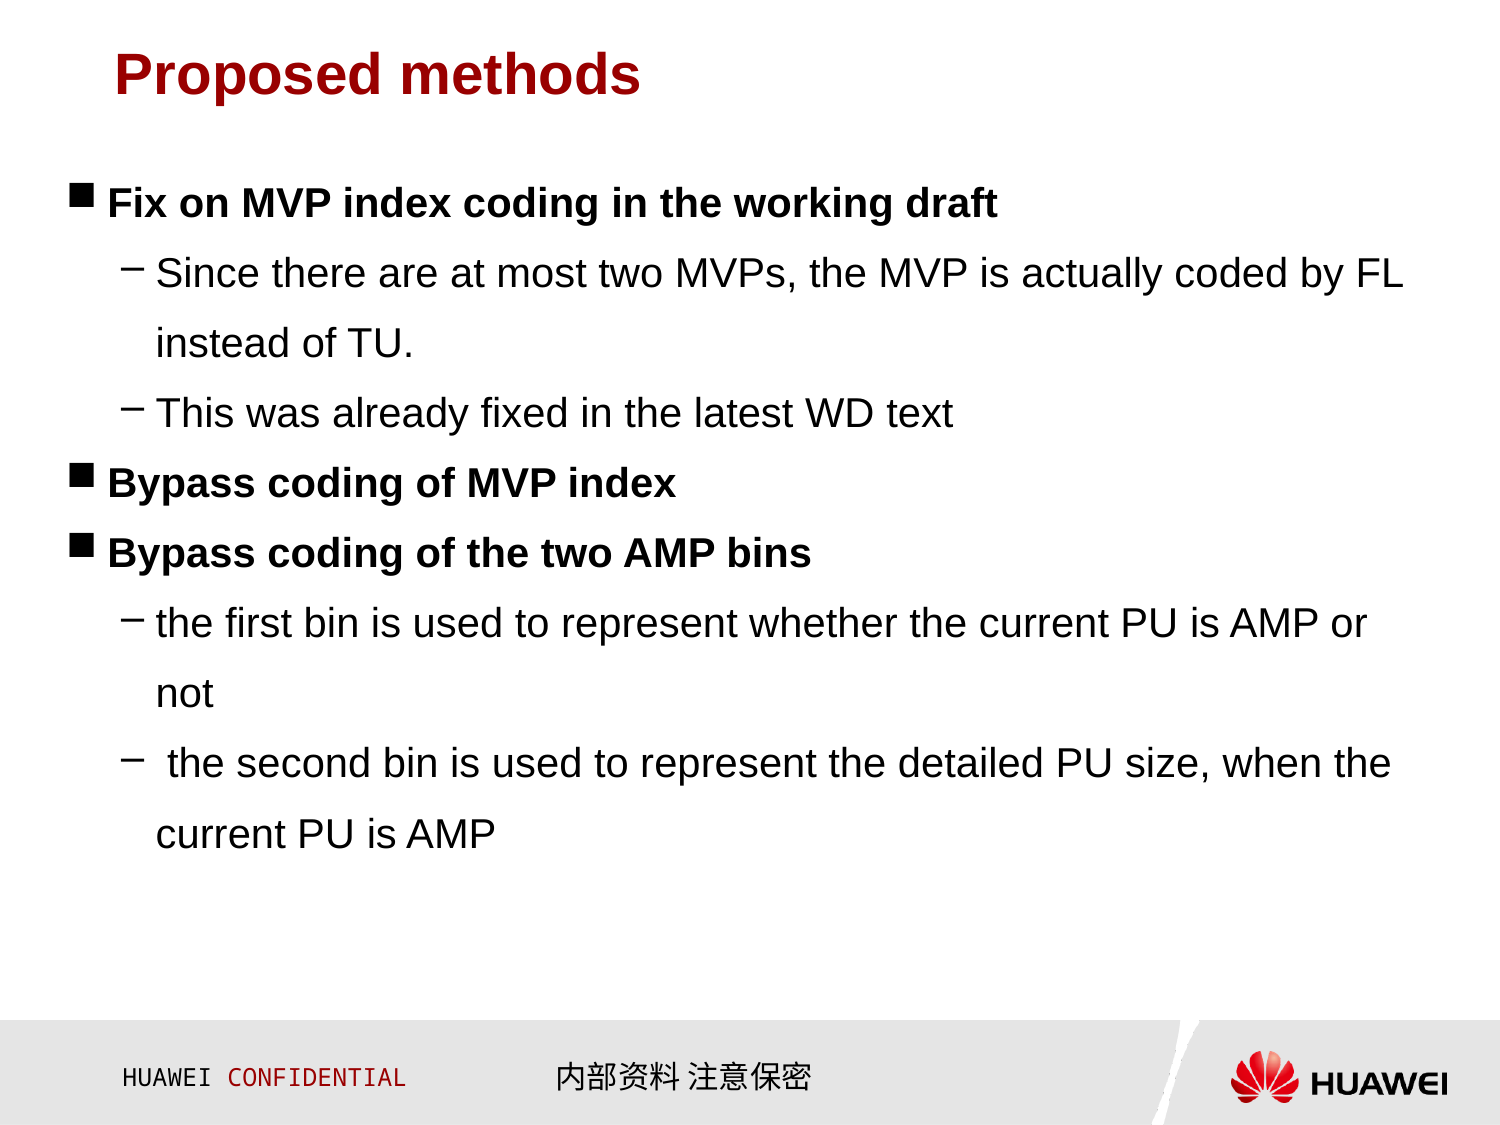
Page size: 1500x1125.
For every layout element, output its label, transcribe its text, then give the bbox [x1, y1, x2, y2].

list Fix on MVP index coding in the working draft Since there are at most two MVPs, the MVP is actually coded by FL instead of TU. This was already fixed in the latest WD text Bypass coding of MVP index Bypass coding of the two AMP bins the first bin is used to represent whether the current PU is AMP or not the second bin is used to represent the detailed PU size, when the current PU is AMP [52, 148, 1448, 1048]
title Proposed methods [101, 18, 1426, 124]
picture [0, 1020, 1500, 1125]
